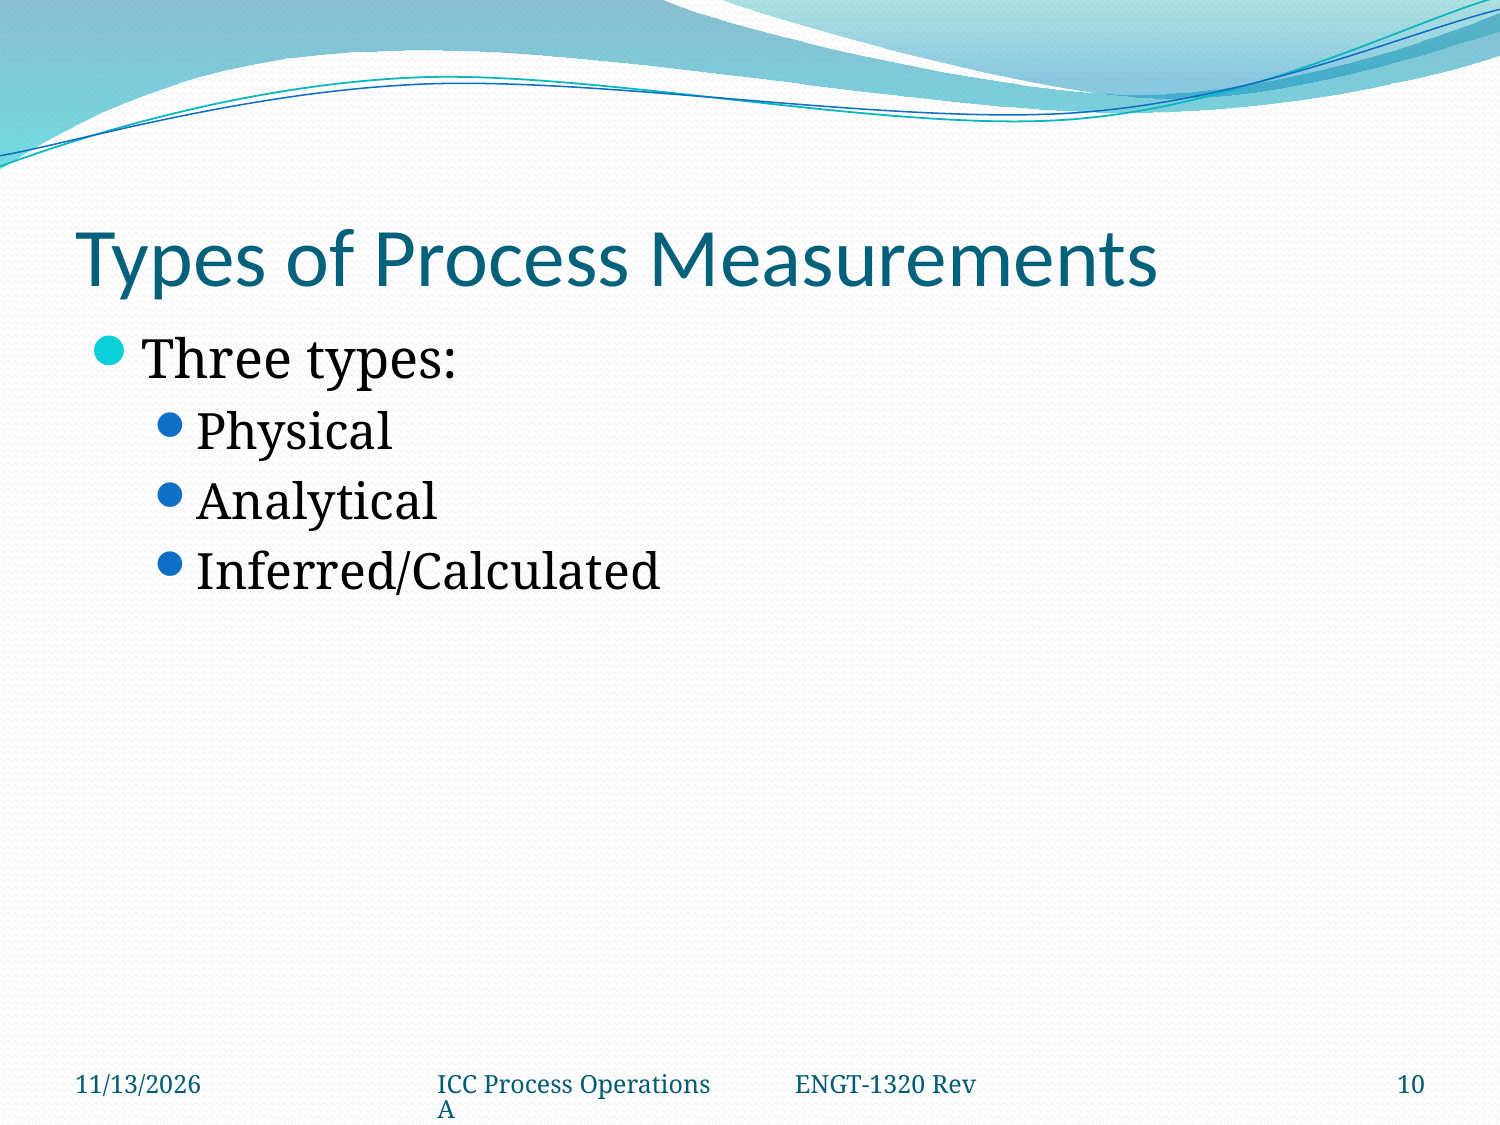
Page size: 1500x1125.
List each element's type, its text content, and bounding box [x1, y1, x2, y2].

title Types of Process Measurements [75, 115, 1425, 303]
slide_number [75, 1042, 425, 1103]
slide_number 10 [1299, 1042, 1425, 1103]
list Three types: Physical Analytical Inferred/Calculated [75, 317, 1425, 1038]
footer ICC Process Operations ENGT-1320 Rev A [437, 1042, 988, 1103]
